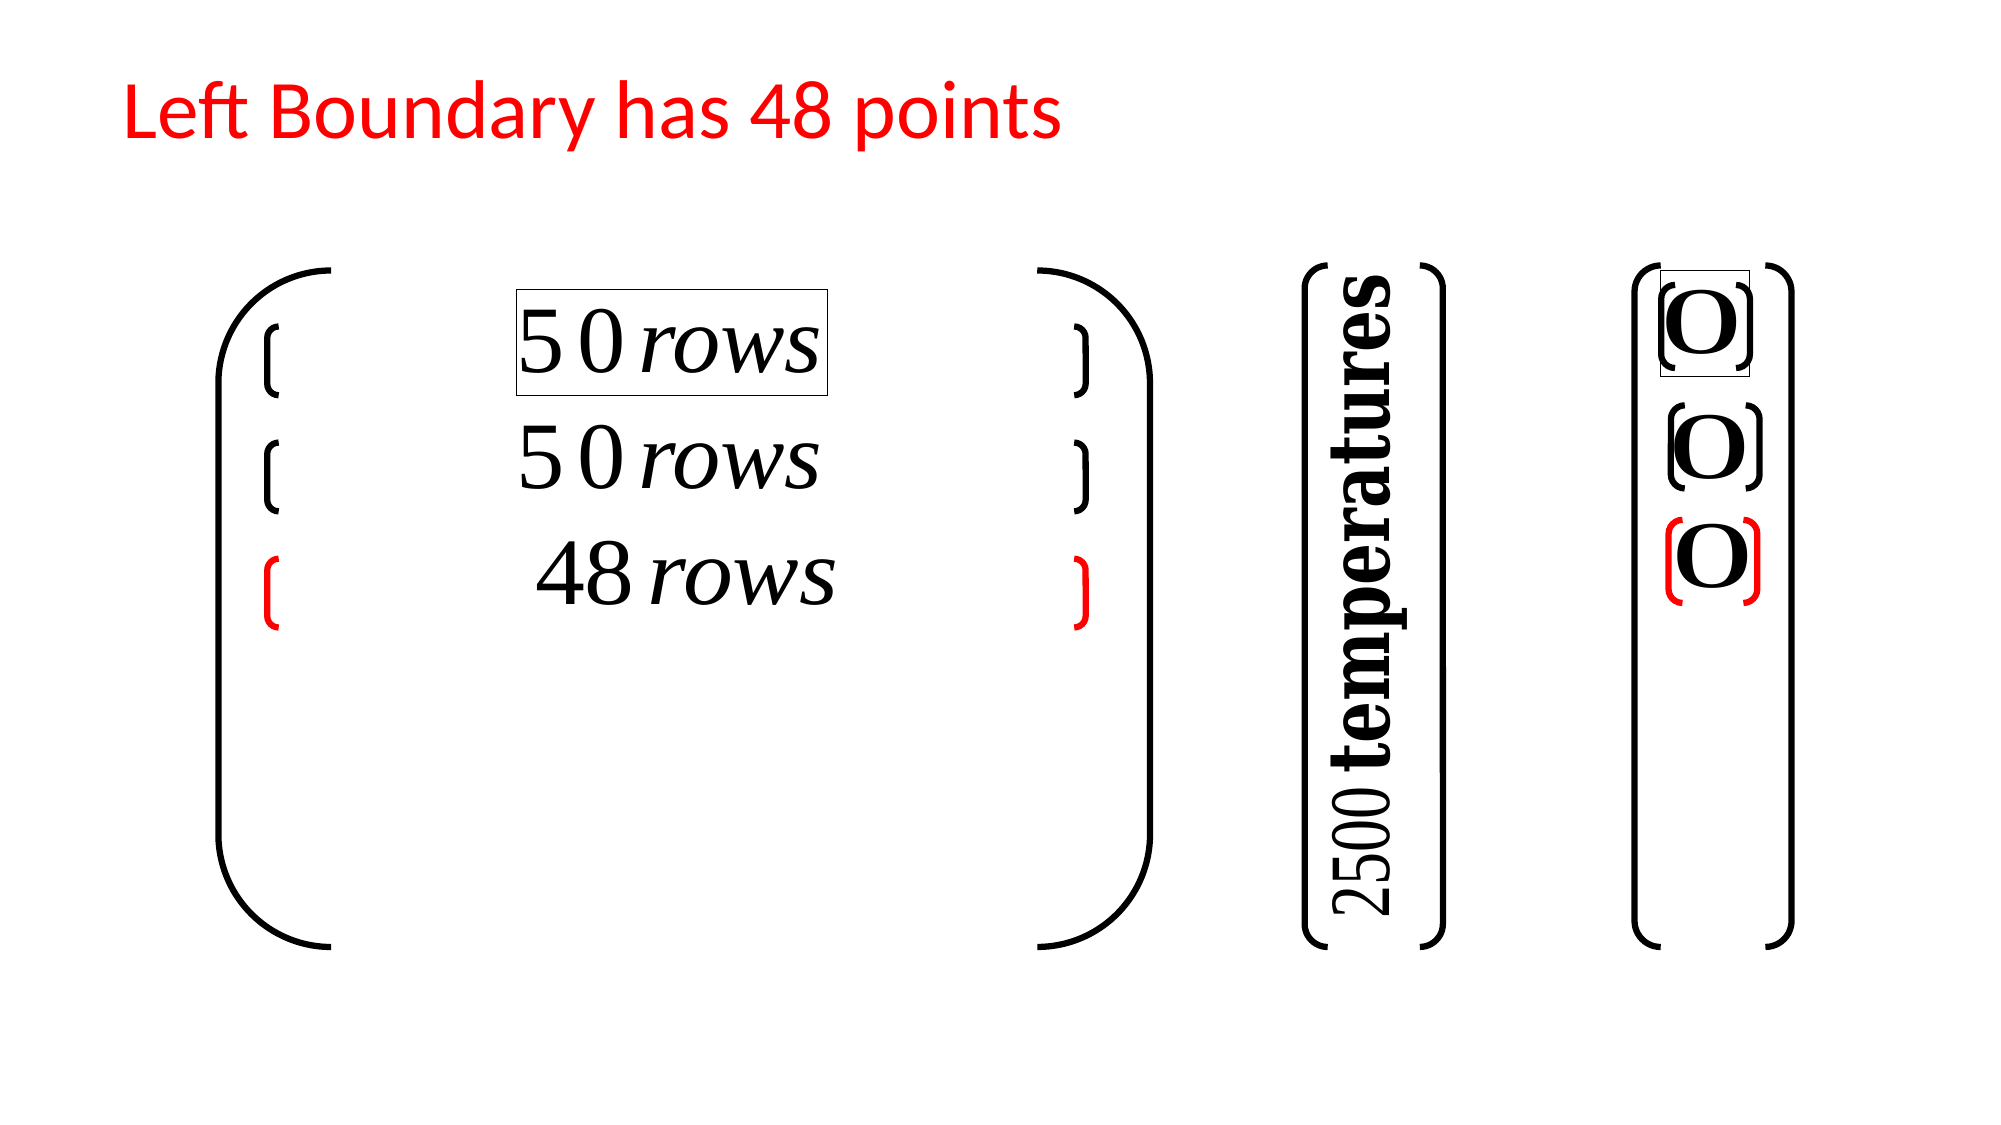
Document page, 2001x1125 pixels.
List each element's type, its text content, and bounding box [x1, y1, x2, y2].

text_box [1668, 519, 1758, 604]
text_box [217, 269, 1151, 948]
text_box [266, 558, 1087, 629]
text_box [828, 325, 1087, 396]
text_box [517, 326, 827, 395]
text_box [266, 325, 516, 396]
text_box [1304, 264, 1444, 948]
text_box [1661, 284, 1749, 369]
text_box [1670, 404, 1761, 489]
text_box Left Boundary has 48 points [108, 47, 1079, 163]
text_box [1633, 264, 1793, 948]
text_box [266, 442, 1087, 512]
